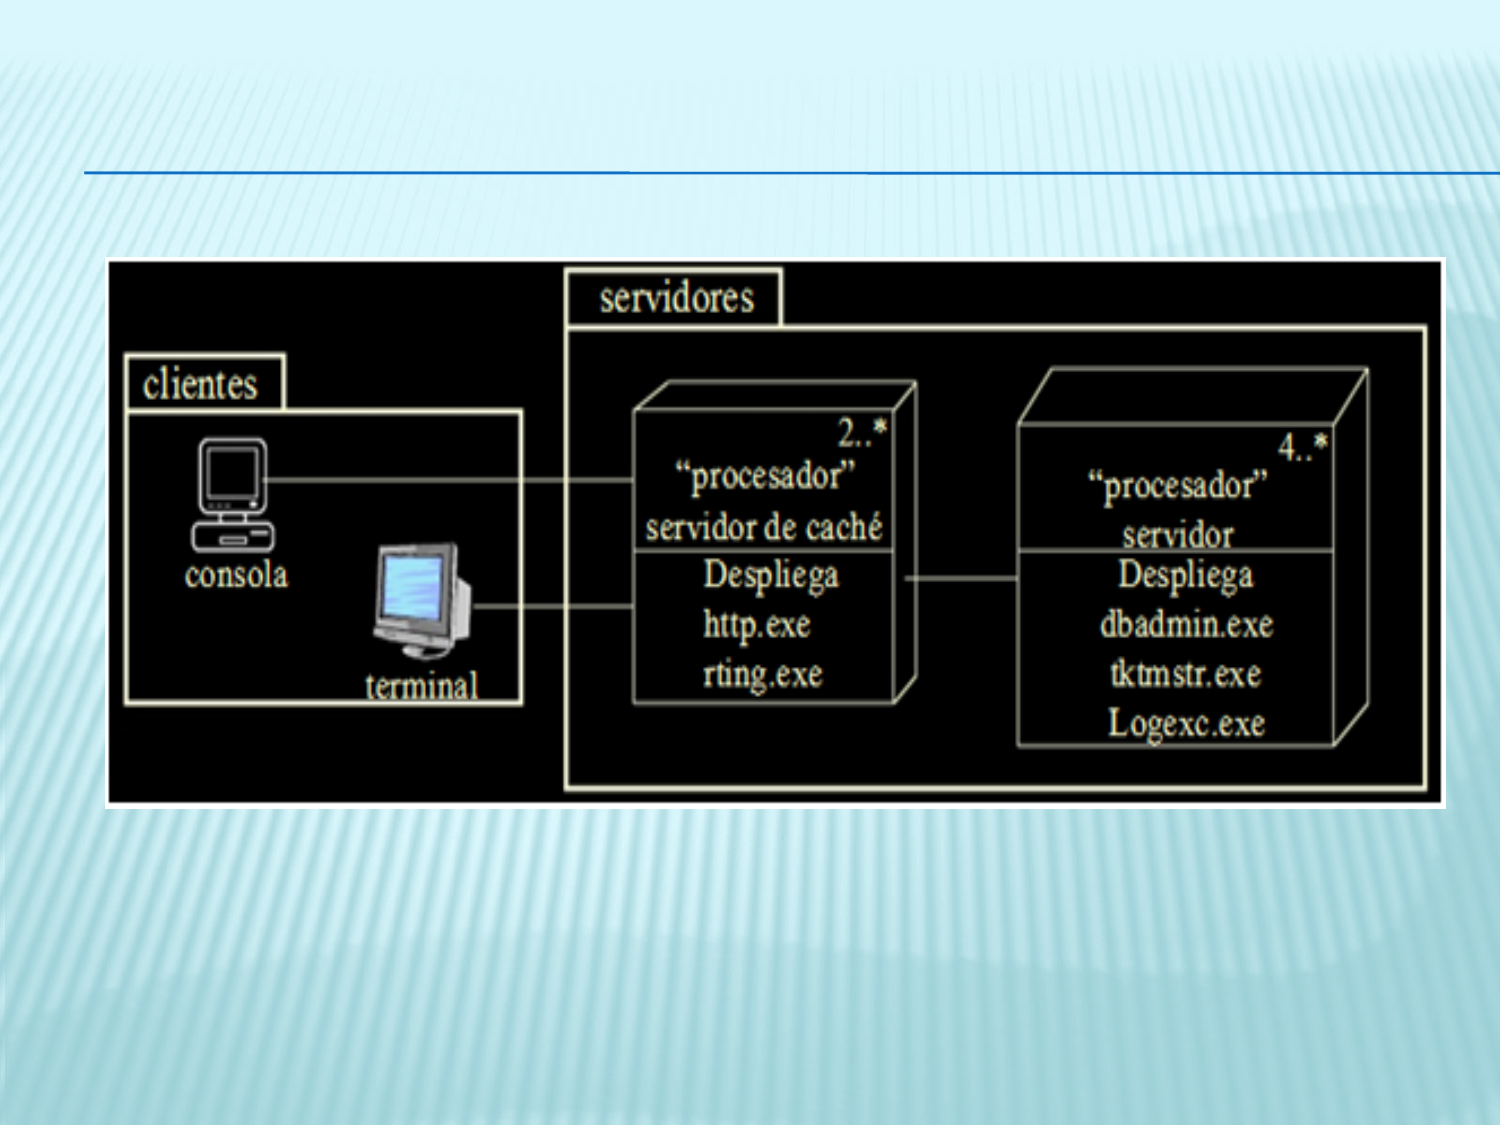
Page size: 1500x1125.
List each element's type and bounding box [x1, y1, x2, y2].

picture [105, 257, 1447, 809]
